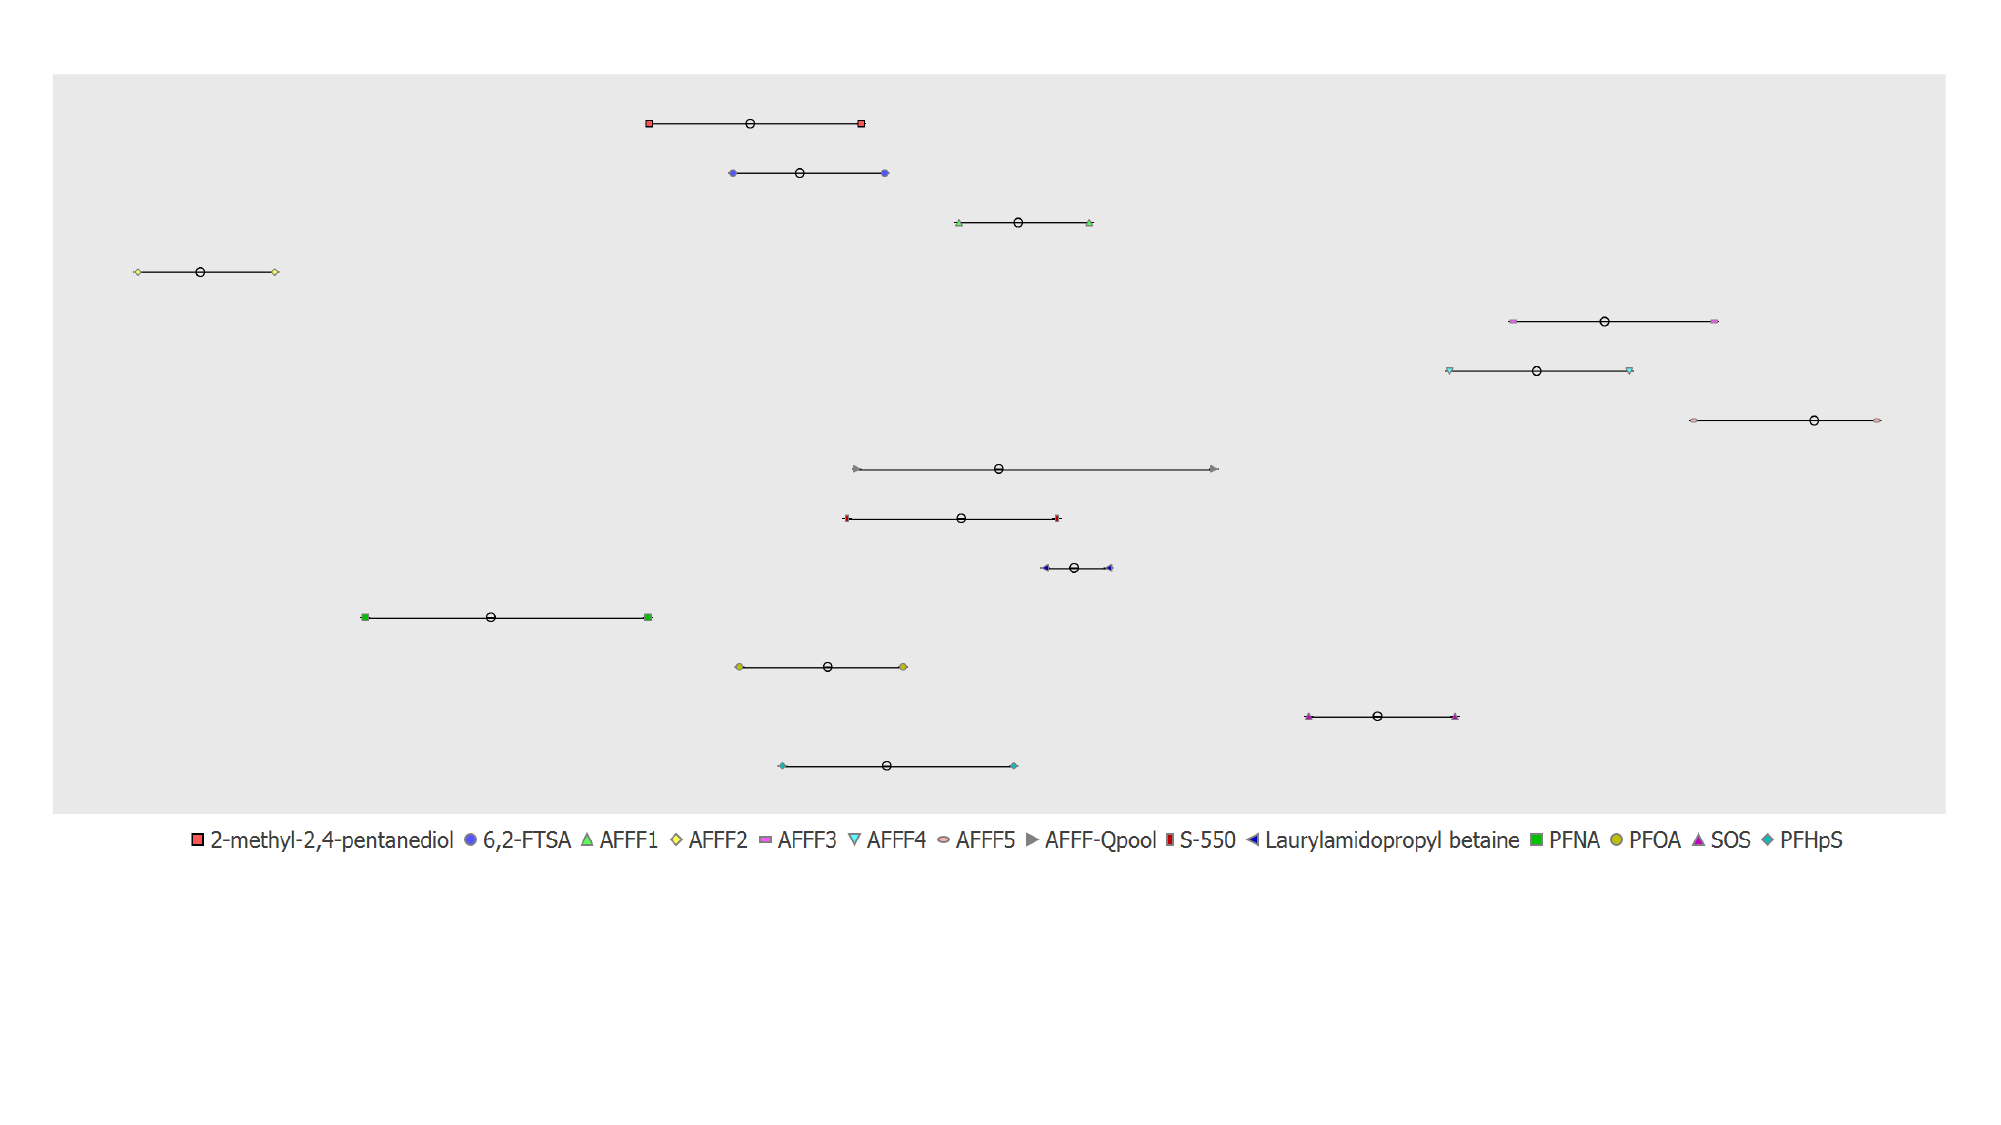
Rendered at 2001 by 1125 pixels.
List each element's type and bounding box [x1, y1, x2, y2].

picture [174, 819, 1870, 858]
picture [52, 73, 1946, 814]
